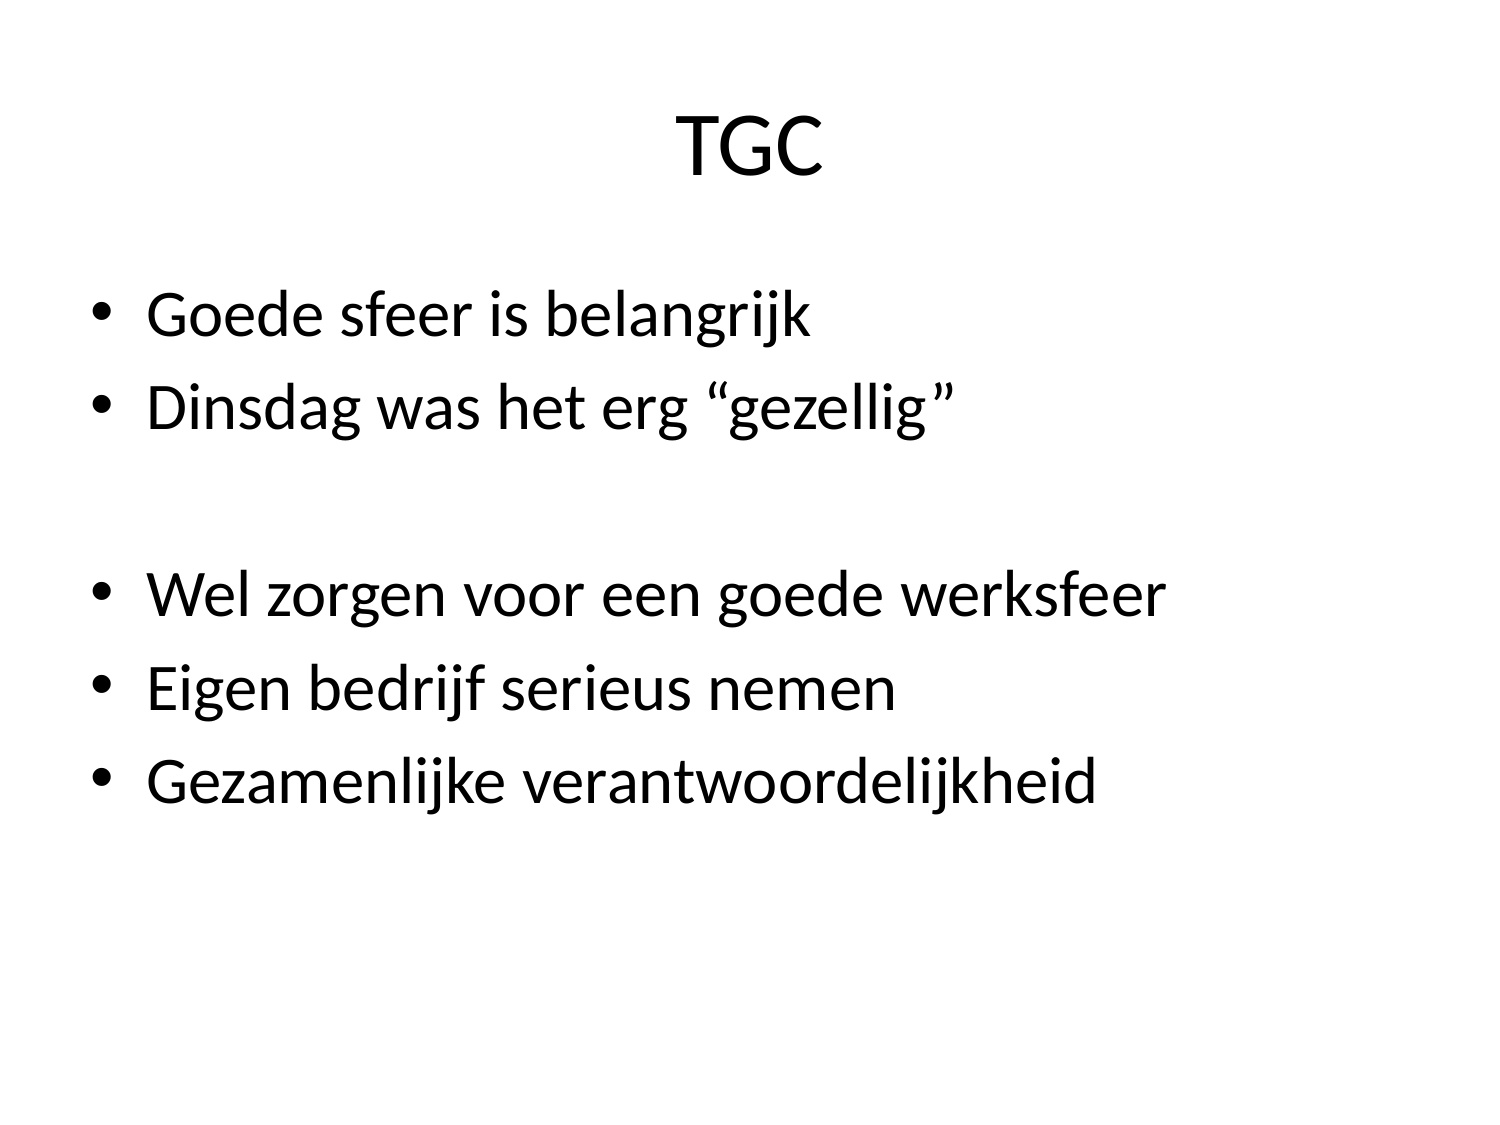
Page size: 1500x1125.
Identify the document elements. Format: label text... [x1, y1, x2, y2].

title TGC [75, 45, 1425, 233]
list Goede sfeer is belangrijk Dinsdag was het erg “gezellig” Wel zorgen voor een goede werksfeer Eigen bedrijf serieus nemen Gezamenlijke verantwoordelijkheid [75, 262, 1425, 1005]
